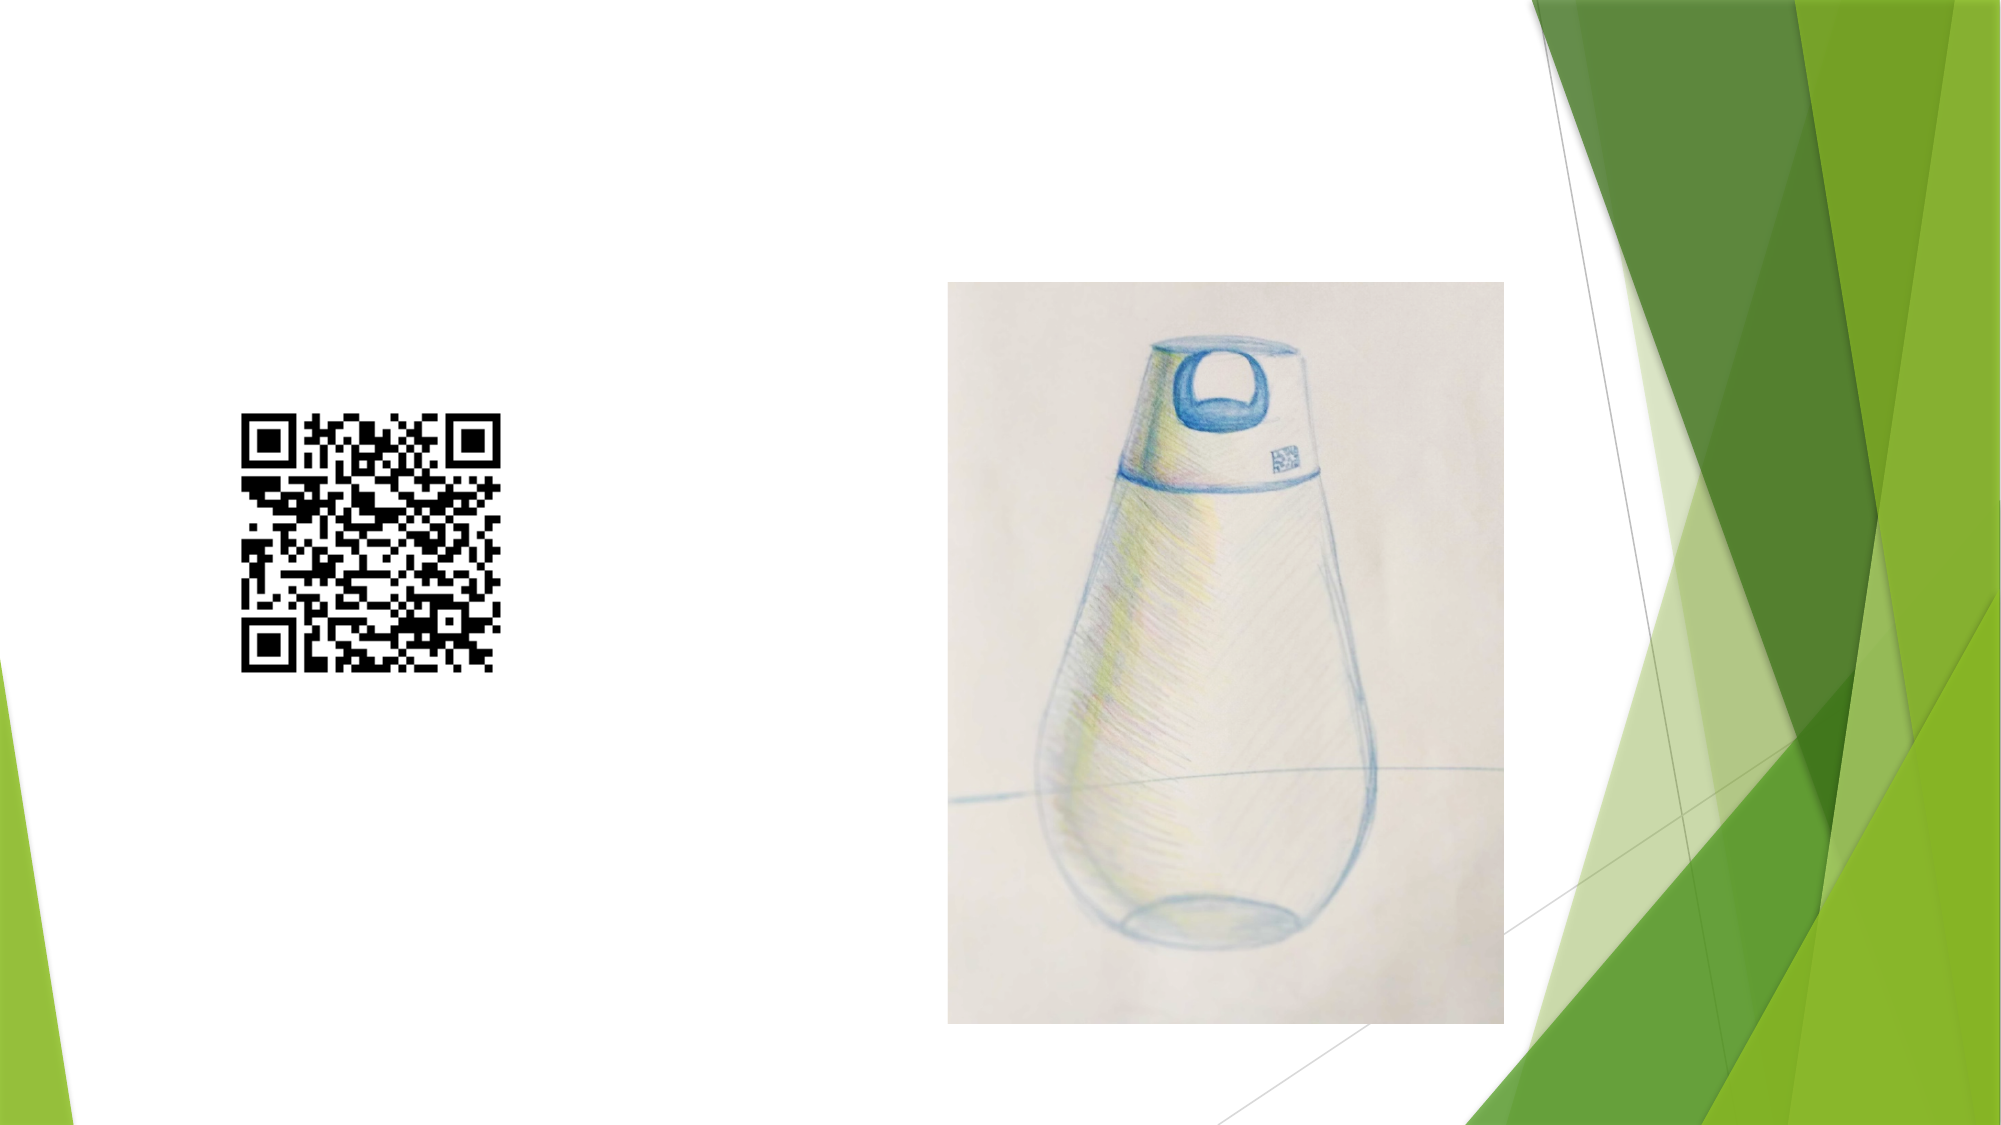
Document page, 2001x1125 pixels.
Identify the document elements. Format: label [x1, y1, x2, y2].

picture [215, 387, 529, 701]
picture [853, 282, 1597, 1023]
